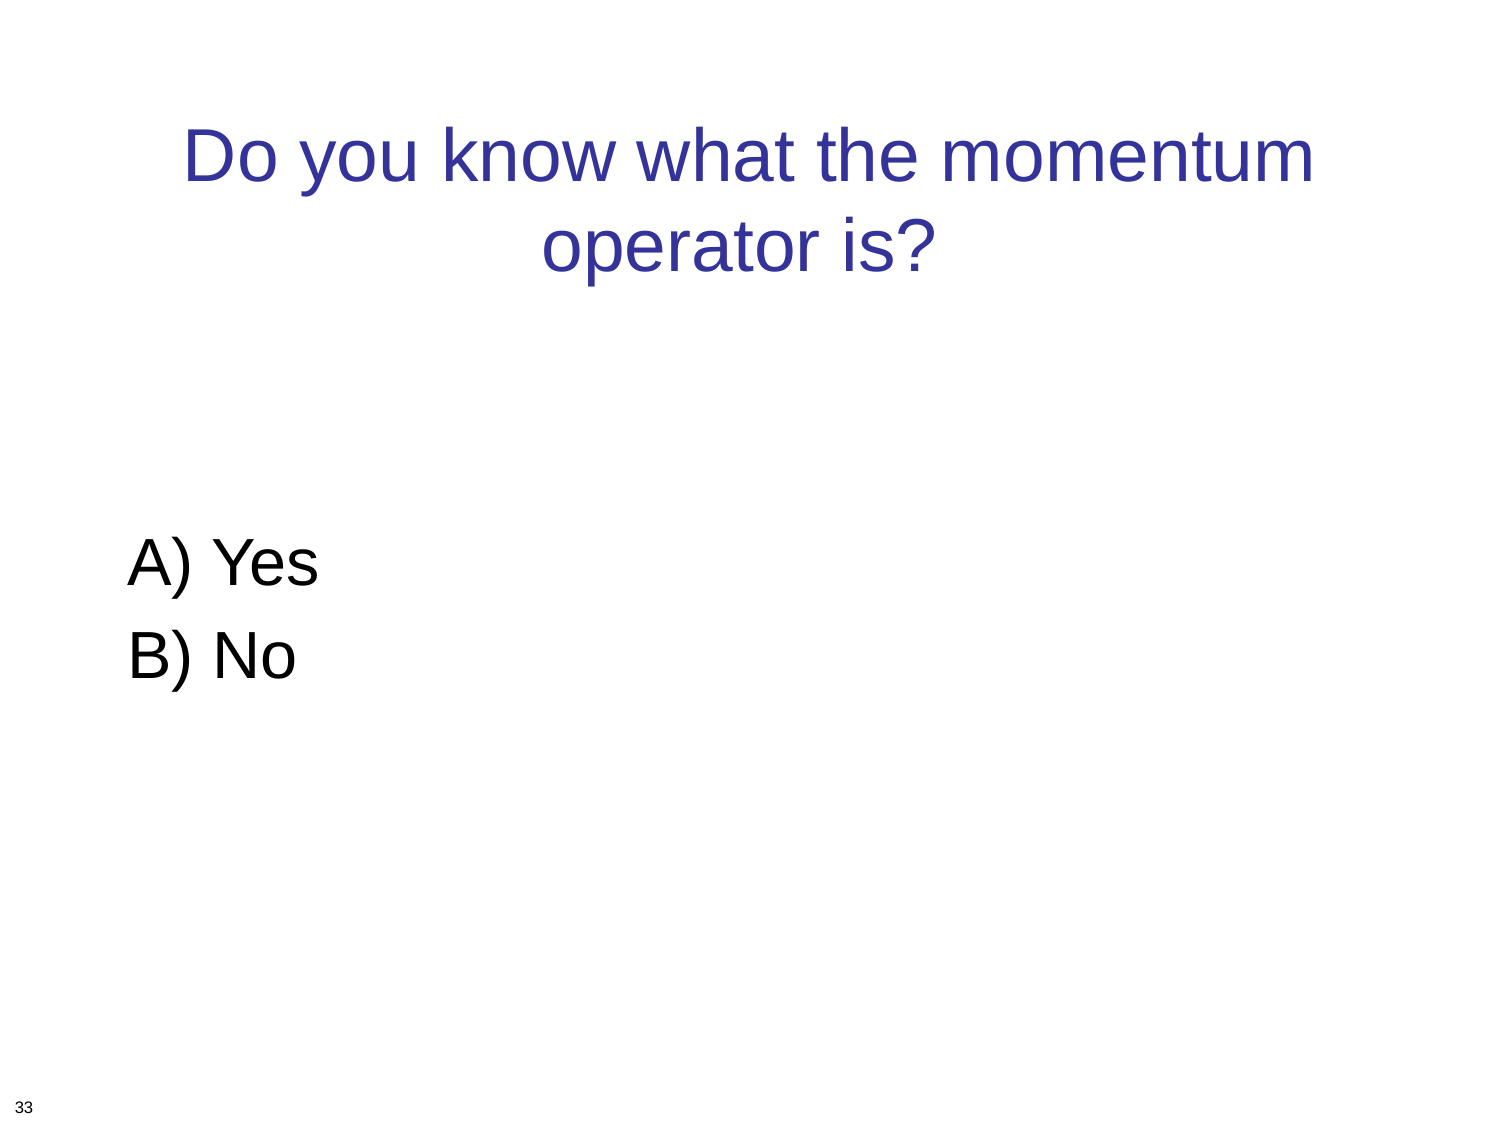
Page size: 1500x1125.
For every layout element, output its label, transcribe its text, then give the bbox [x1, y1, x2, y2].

title Do you know what the momentum operator is? [112, 72, 1388, 321]
list A) Yes B) No [112, 511, 1388, 1091]
text_box 33 [0, 1089, 69, 1125]
